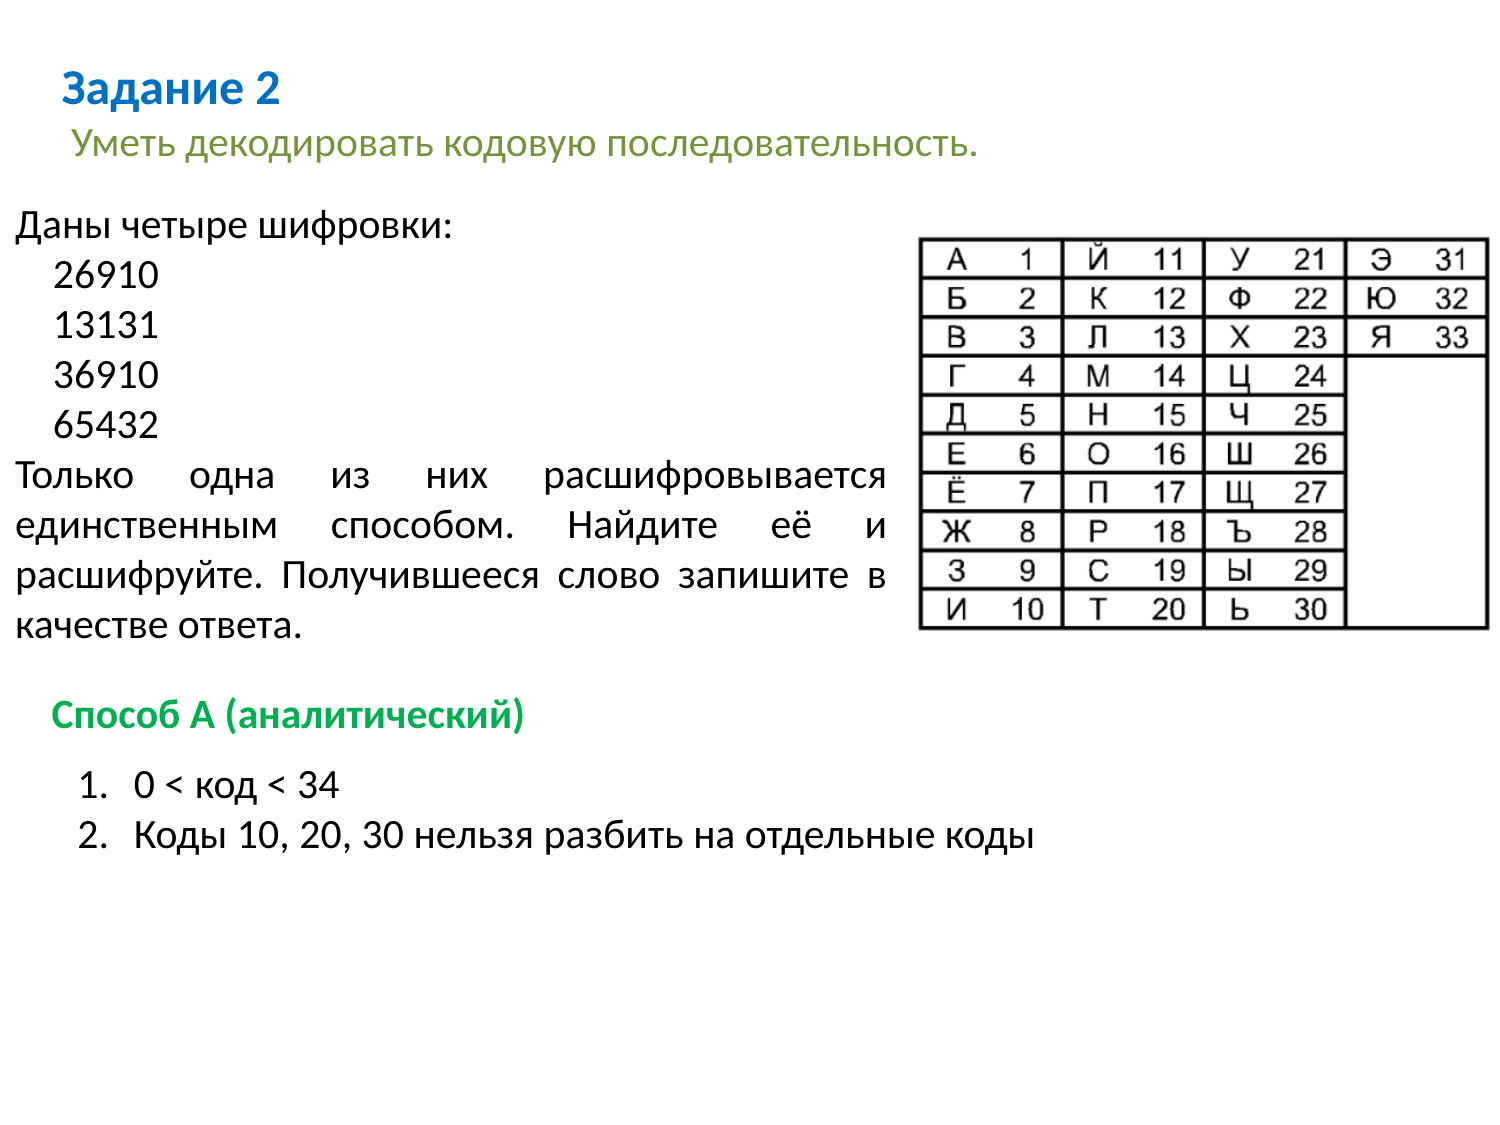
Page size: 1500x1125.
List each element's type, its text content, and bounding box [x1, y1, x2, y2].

text_box Даны четыре шифровки: 26910 13131 36910 65432 Только одна из них расшифровывается единственным способом. Найдите её и расшифруйте. Получившееся слово запишите в качестве ответа. [0, 189, 903, 655]
text_box Задание 2 Уметь декодировать кодовую последовательность. [46, 46, 1442, 172]
text_box Способ А (аналитический) [36, 679, 541, 745]
picture [912, 234, 1500, 634]
text_box 0 < код < 34 Коды 10, 20, 30 нельзя разбить на отдельные коды [62, 749, 1051, 865]
